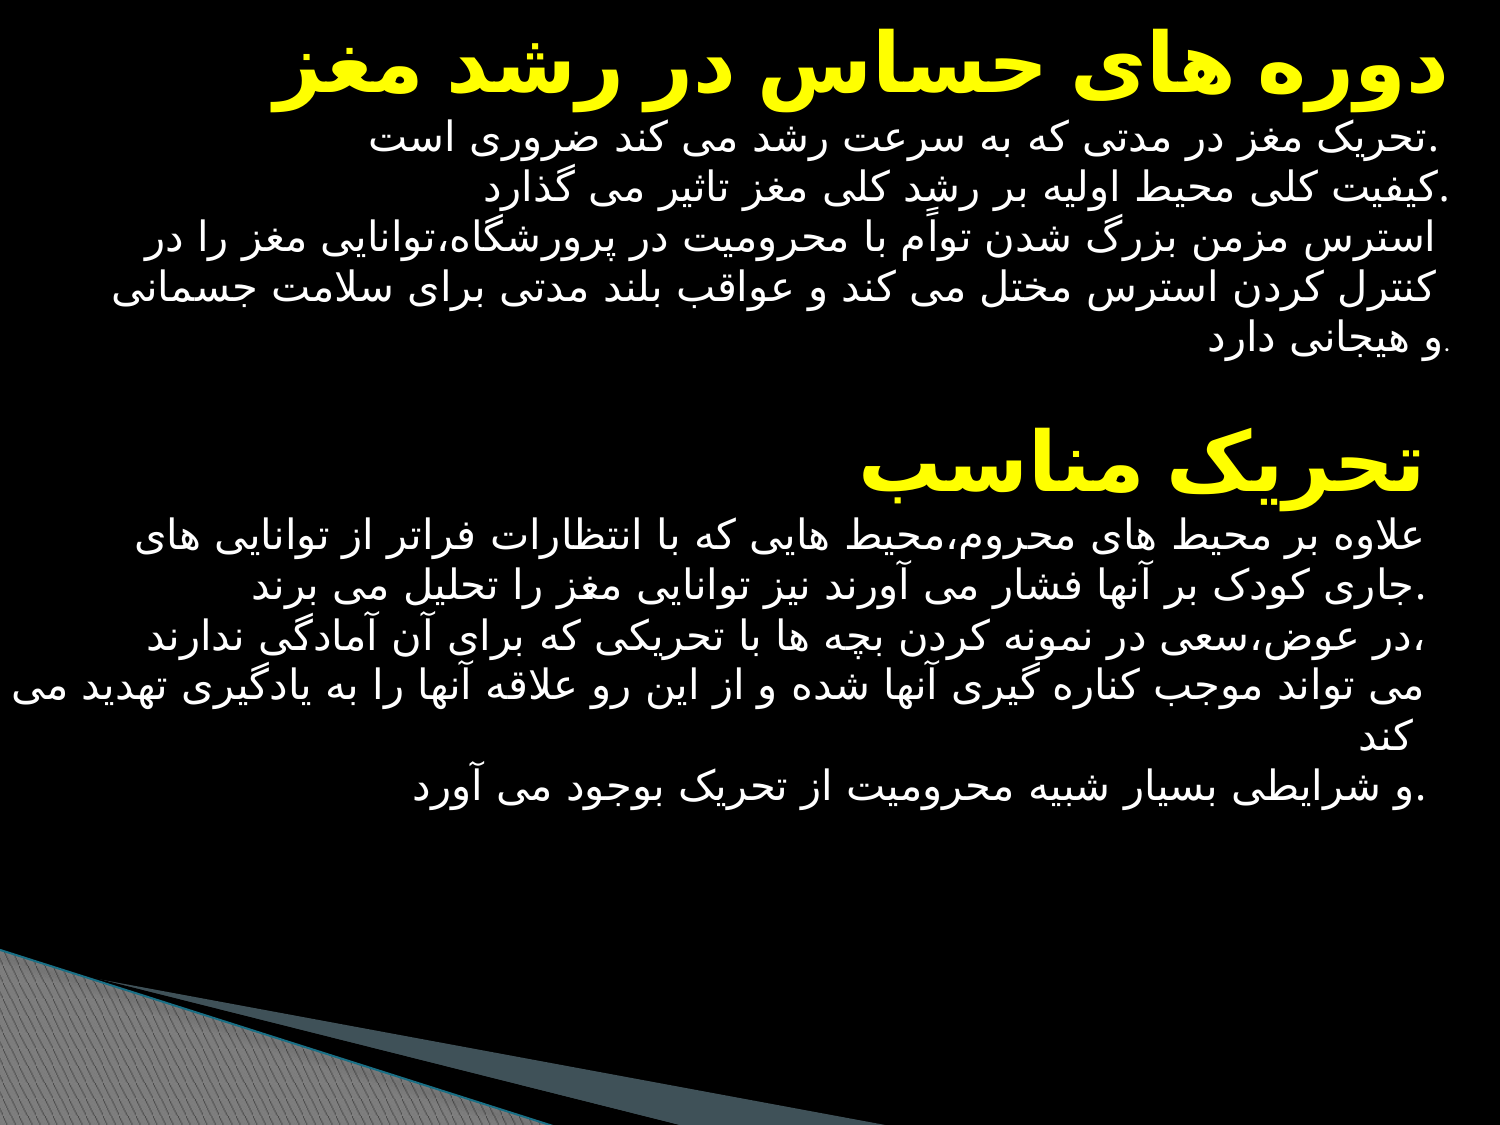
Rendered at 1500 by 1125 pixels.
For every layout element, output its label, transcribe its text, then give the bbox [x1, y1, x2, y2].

text_box تحریک مناسب علاوه بر محیط های محروم،محیط هایی که با انتظارات فراتر از توانایی های جاری کودک بر آنها فشار می آورند نیز توانایی مغز را تحلیل می برند. در عوض،سعی در نمونه کردن بچه ها با تحریکی که برای آن آمادگی ندارند، می تواند موجب کناره گیری آنها شده و از این رو علاقه آنها را به یادگیری تهدید می کند و شرایطی بسیار شبیه محرومیت از تحریک بوجود می آورد. [0, 400, 1442, 876]
text_box دوره های حساس در رشد مغز تحریک مغز در مدتی که به سرعت رشد می کند ضروری است. کیفیت کلی محیط اولیه بر رشد کلی مغز تاثیر می گذارد. استرس مزمن بزرگ شدن تواًم با محرومیت در پرورشگاه،توانایی مغز را در کنترل کردن استرس مختل می کند و عواقب بلند مدتی برای سلامت جسمانی و هیجانی دارد. [0, 1, 1465, 367]
picture [0, 952, 543, 1125]
